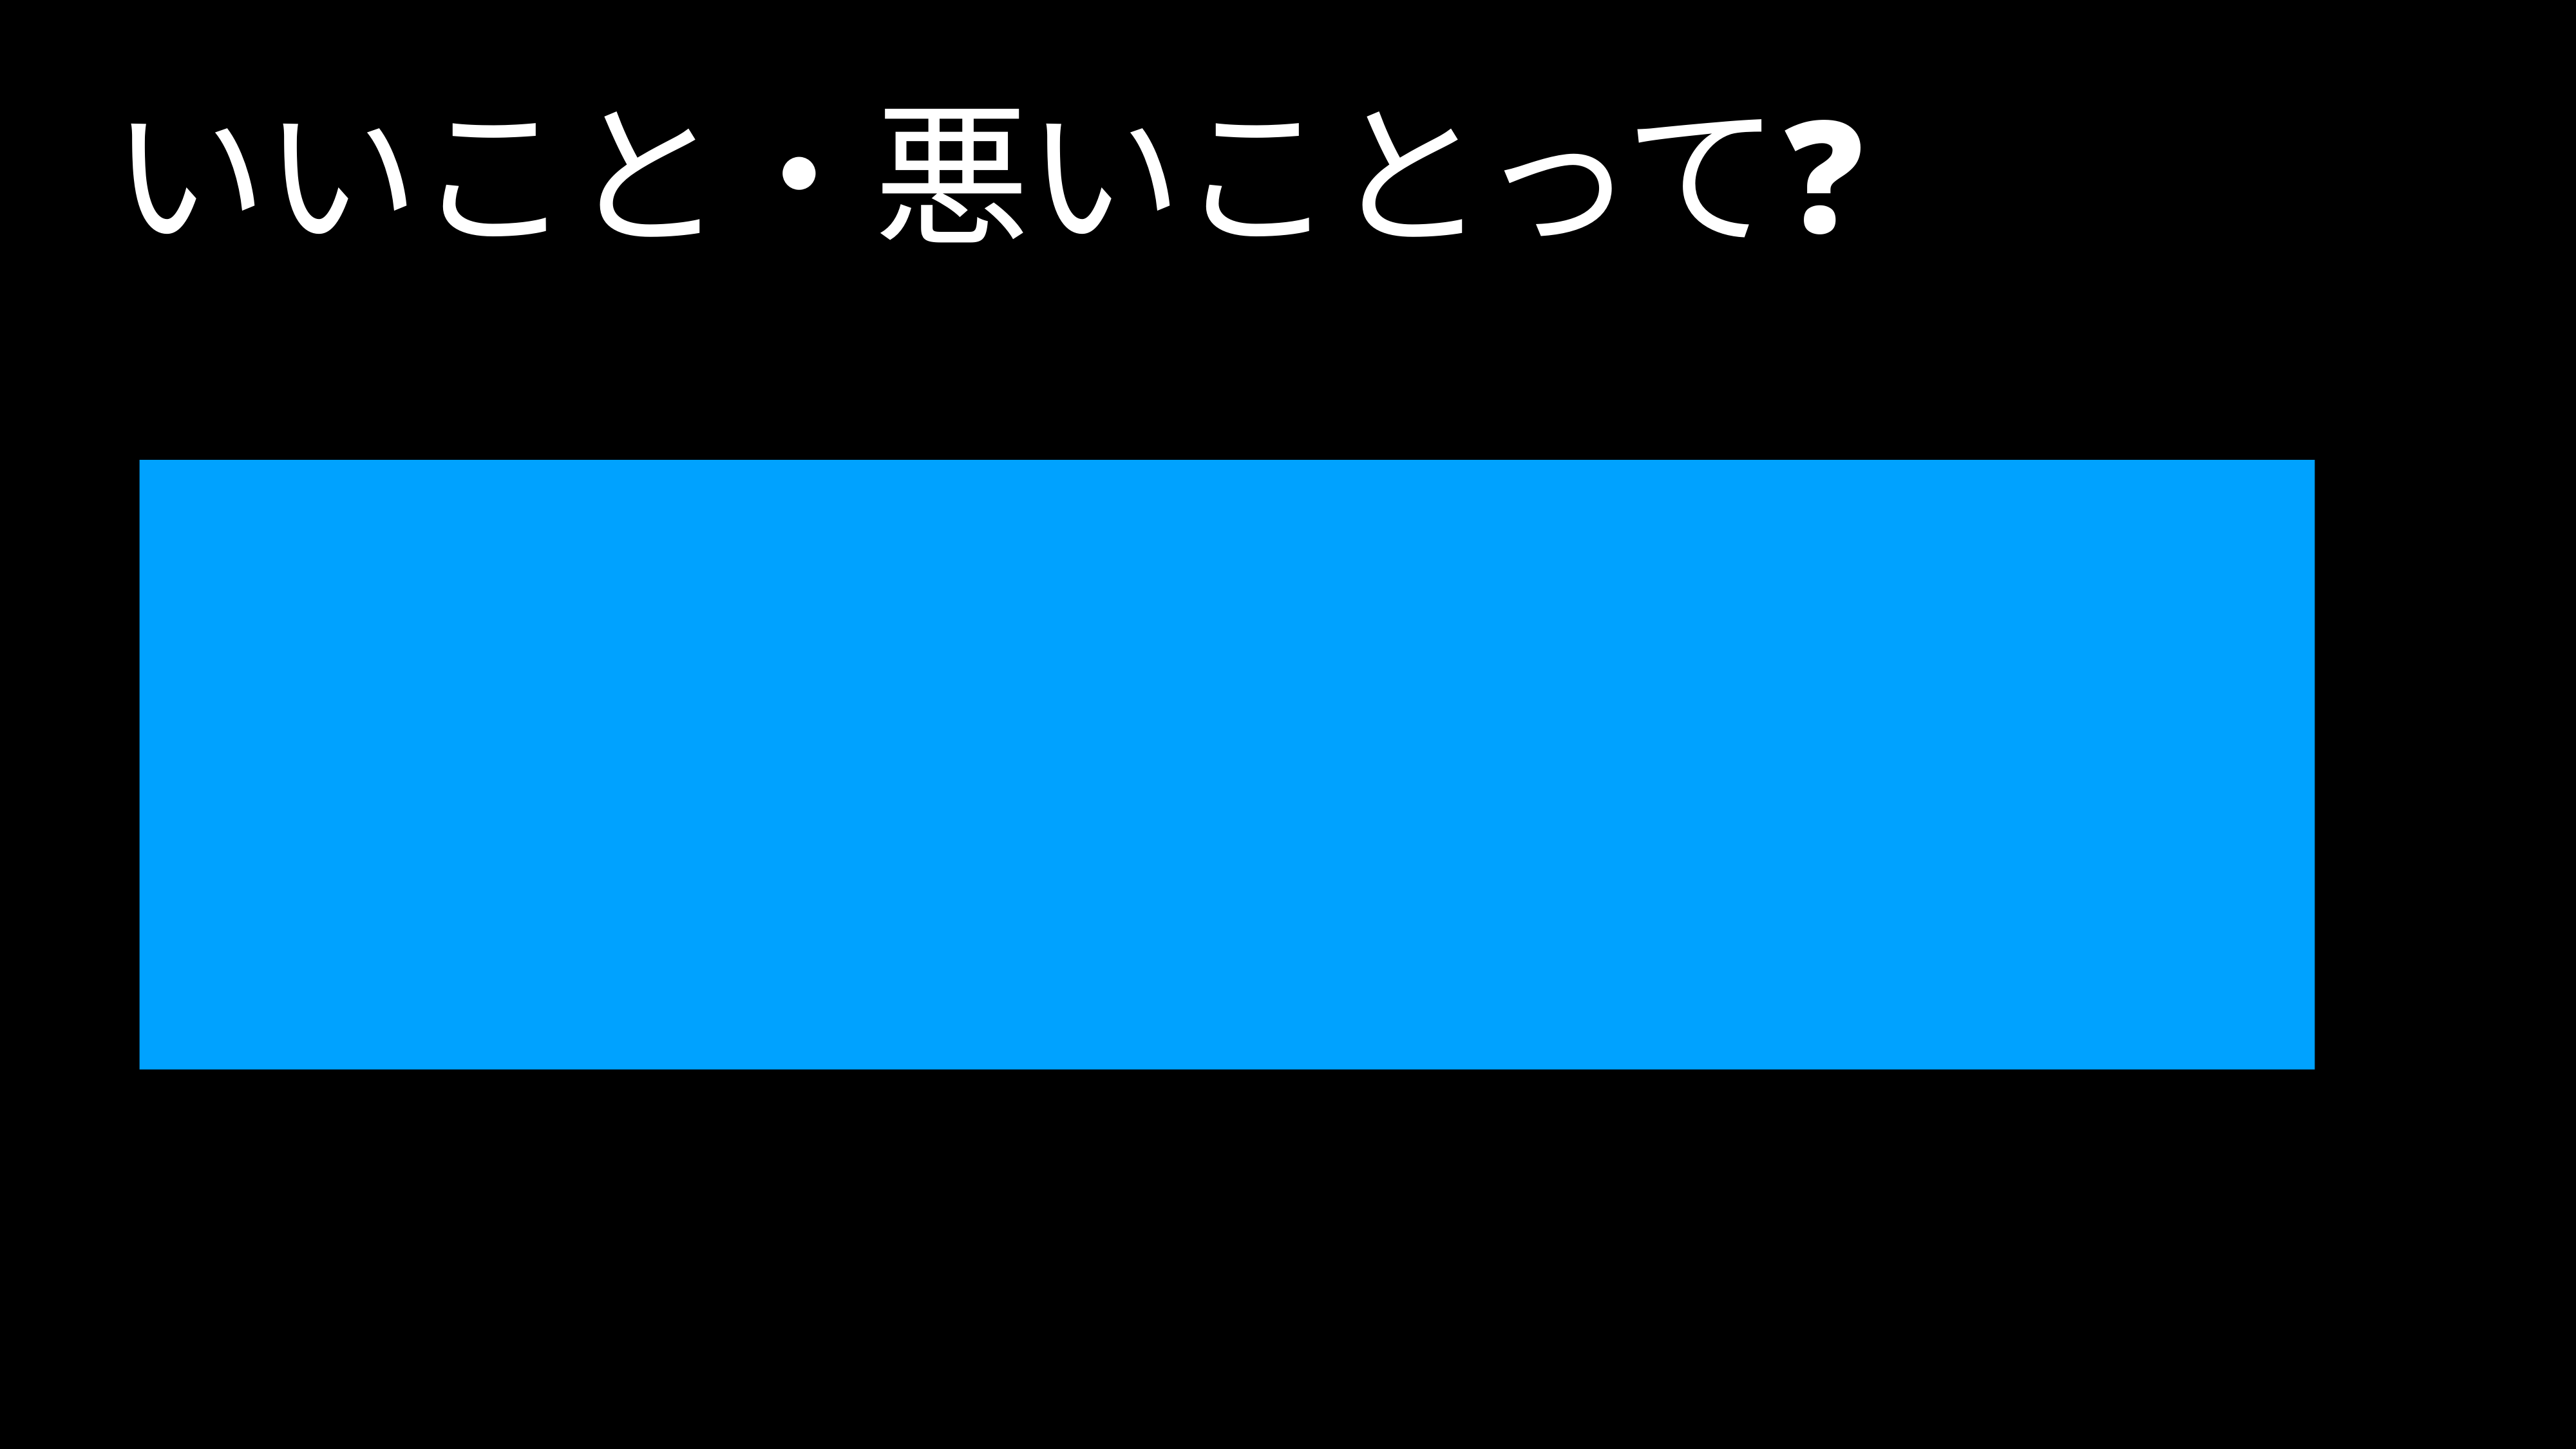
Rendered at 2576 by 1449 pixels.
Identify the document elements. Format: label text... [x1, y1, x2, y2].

title いいこと・悪いことって❓ [106, 35, 2428, 341]
text_box [139, 460, 2315, 1070]
